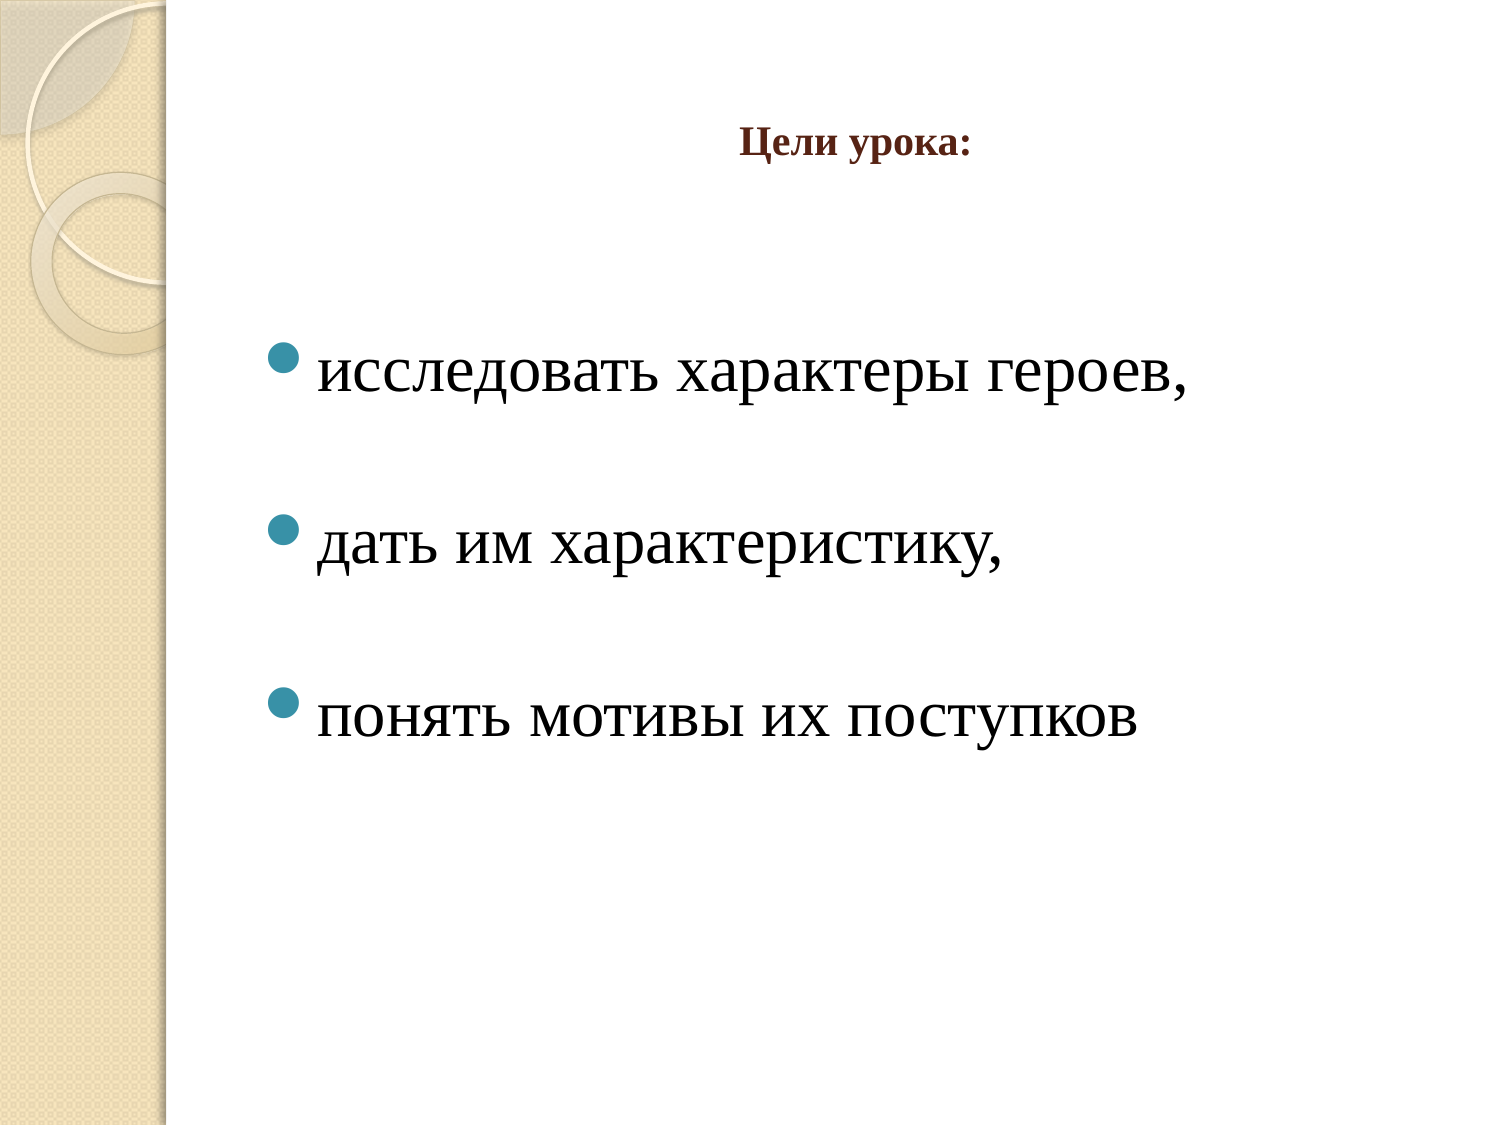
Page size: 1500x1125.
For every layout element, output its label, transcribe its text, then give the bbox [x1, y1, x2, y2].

list исследовать характеры героев, дать им характеристику, понять мотивы их поступков [235, 237, 1466, 1025]
title Цели урока: [235, 45, 1466, 233]
